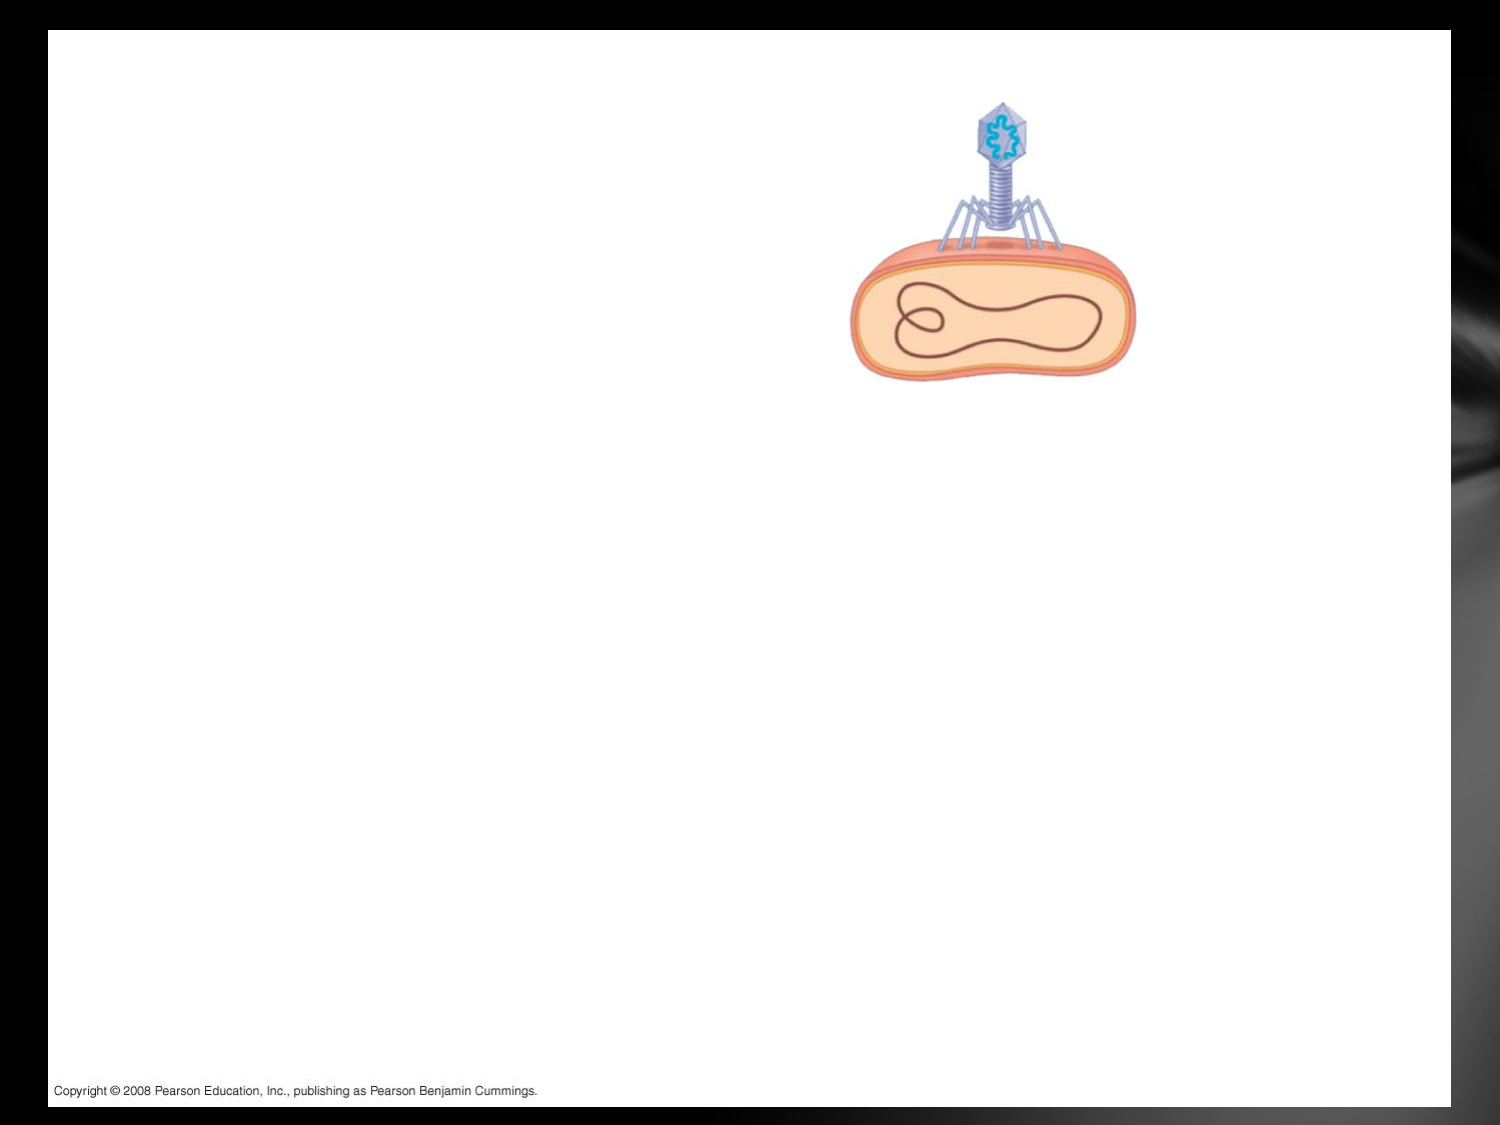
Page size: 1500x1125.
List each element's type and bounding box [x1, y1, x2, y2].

picture [48, 30, 1452, 1107]
